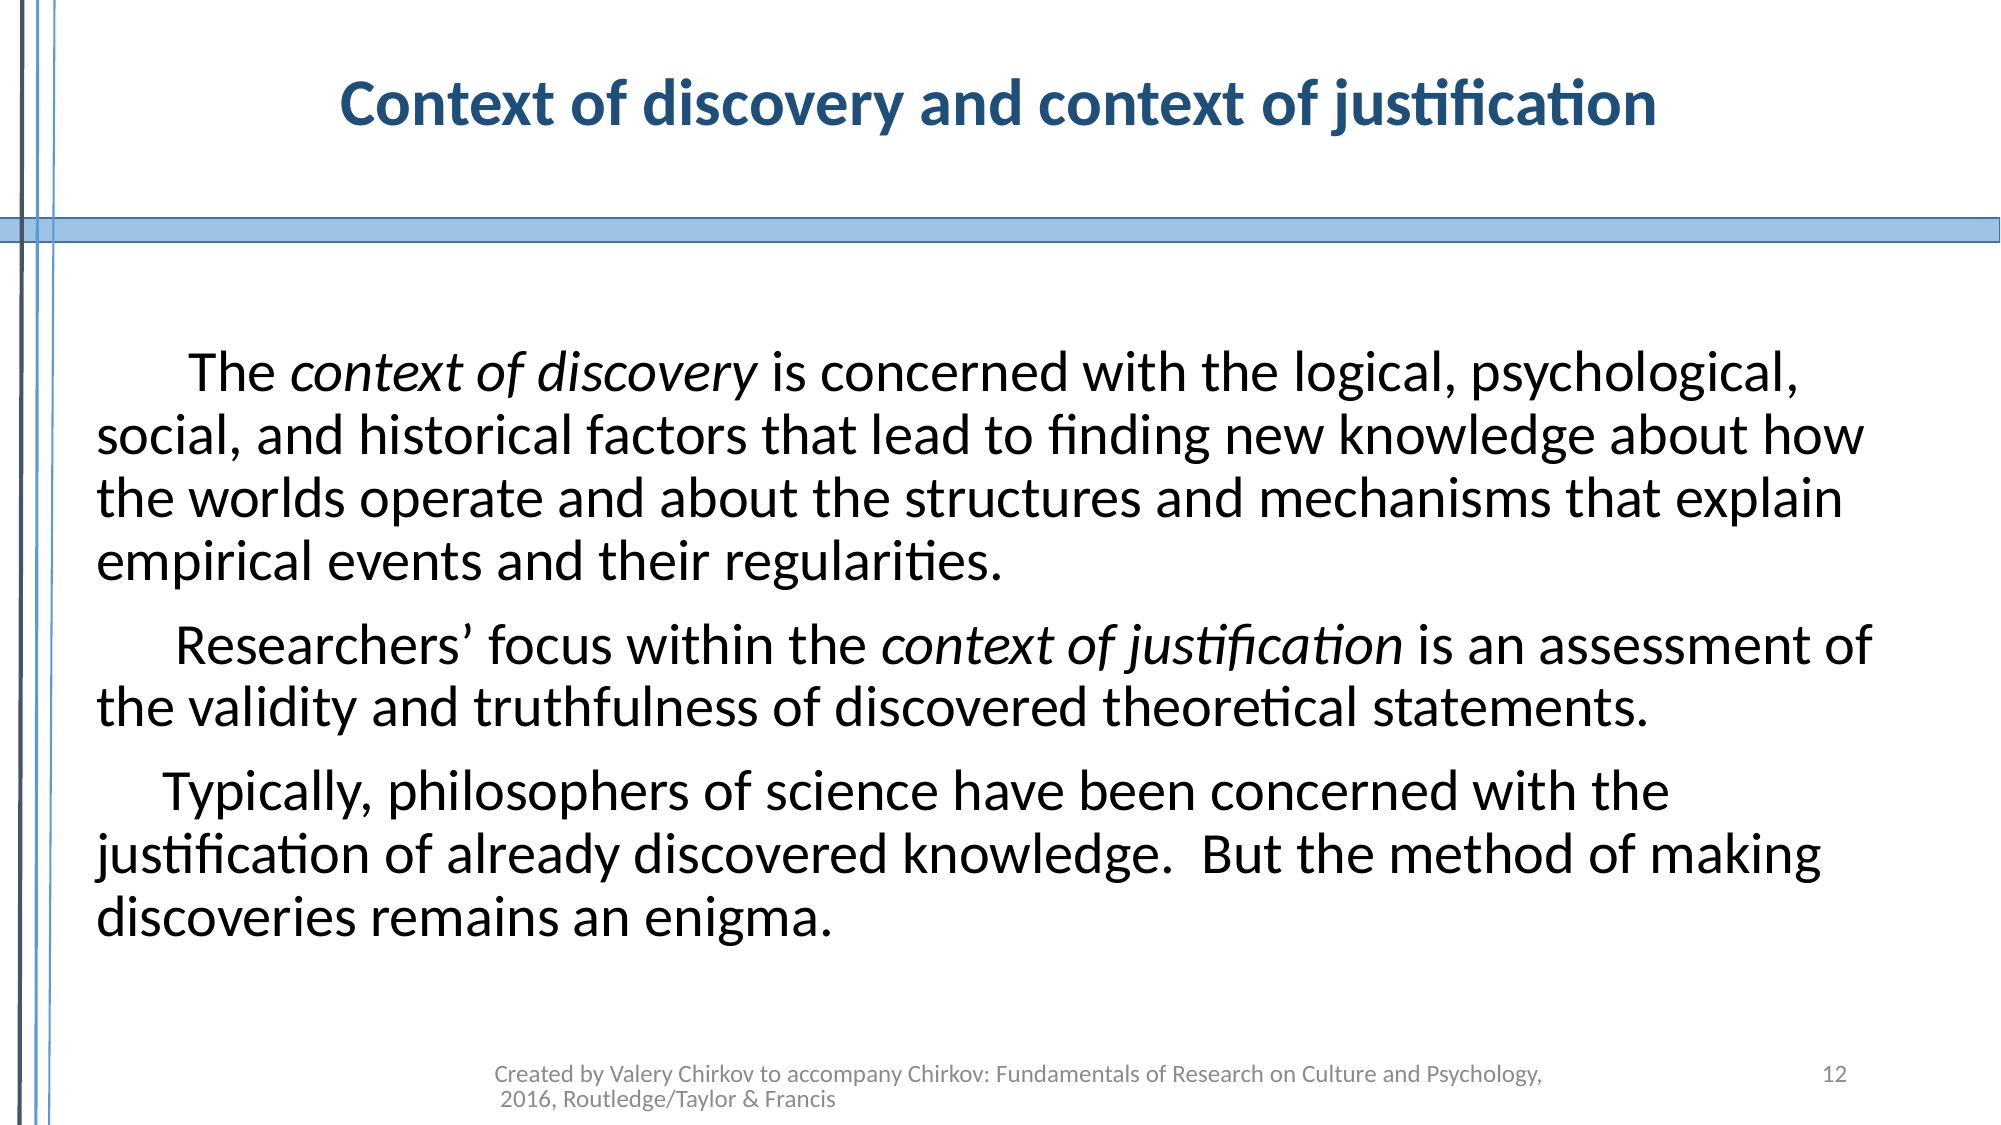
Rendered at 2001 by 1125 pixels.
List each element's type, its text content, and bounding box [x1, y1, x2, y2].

slide_number 12 [1755, 1042, 1863, 1103]
list The context of discovery is concerned with the logical, psychological, social, and historical factors that lead to finding new knowledge about how the worlds operate and about the structures and mechanisms that explain empirical events and their regularities. Researchers’ focus within the context of justification is an assessment of the validity and truthfulness of discovered theoretical statements. Typically, philosophers of science have been concerned with the justification of already discovered knowledge. But the method of making discoveries remains an enigma. [81, 243, 1968, 1014]
title Context of discovery and context of justification [137, 27, 1863, 180]
footer Created by Valery Chirkov to accompany Chirkov: Fundamentals of Research on Culture and Psychology, 2016, Routledge/Taylor & Francis [479, 1042, 1562, 1103]
